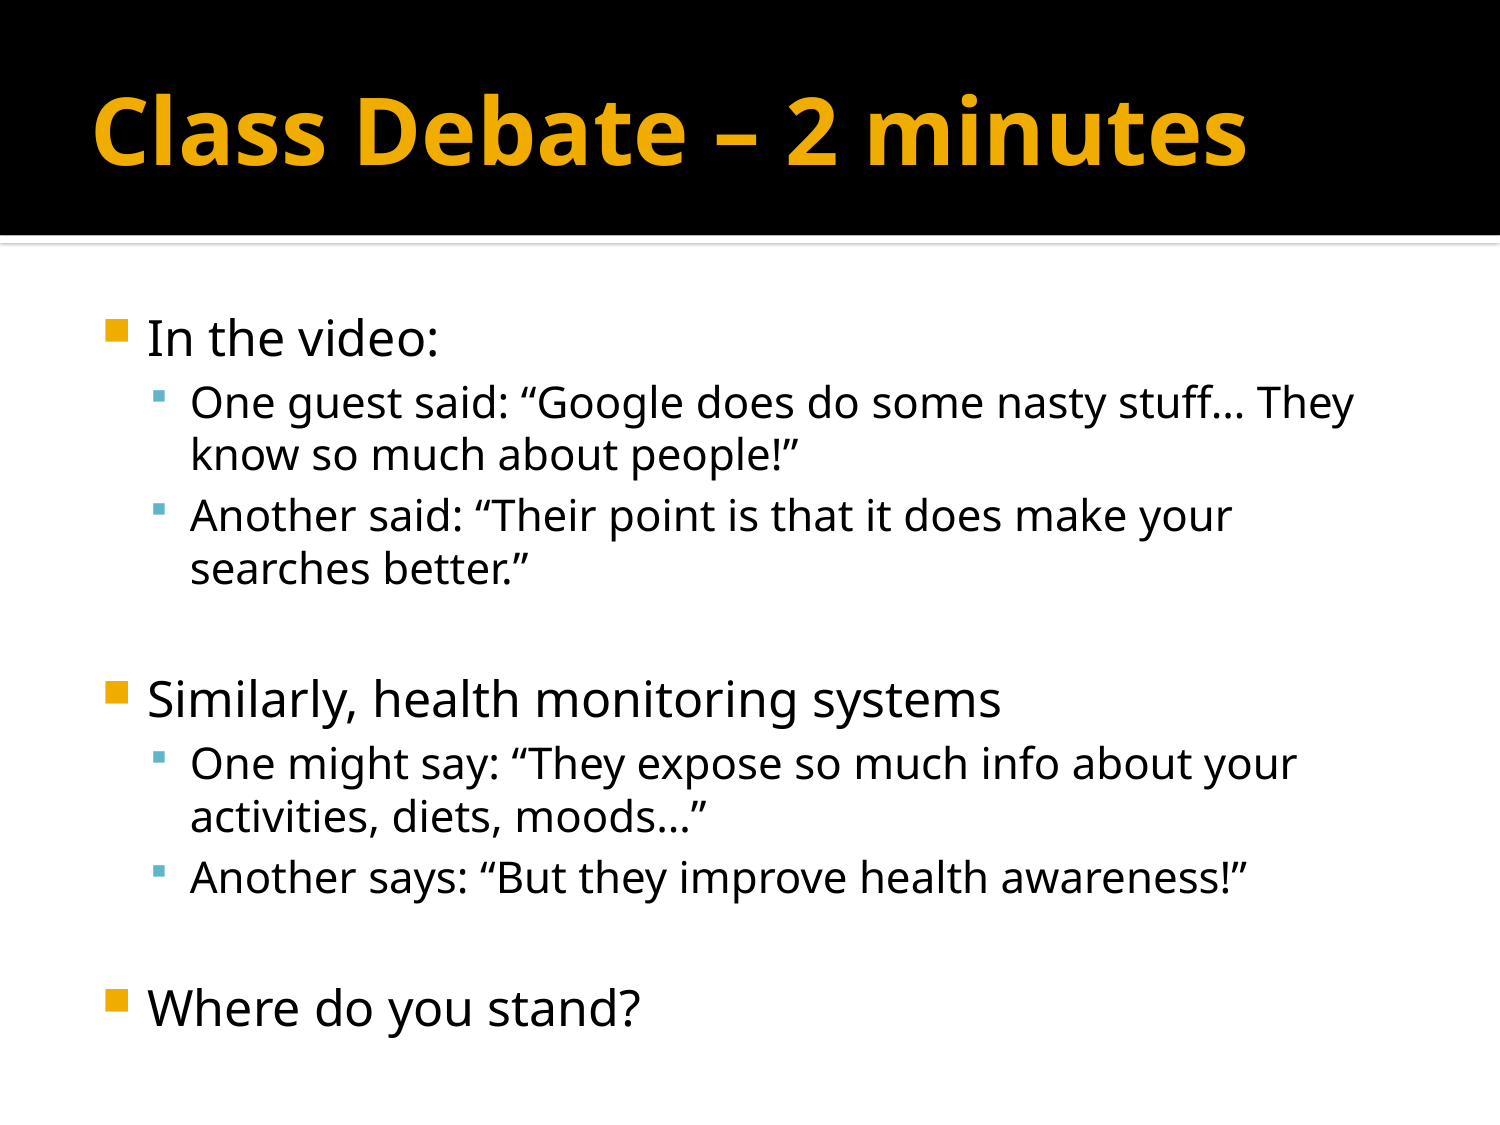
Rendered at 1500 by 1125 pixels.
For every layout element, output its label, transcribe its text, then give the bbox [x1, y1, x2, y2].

list In the video: One guest said: “Google does do some nasty stuff… They know so much about people!” Another said: “Their point is that it does make your searches better.” Similarly, health monitoring systems One might say: “They expose so much info about your activities, diets, moods…” Another says: “But they improve health awareness!” Where do you stand? [75, 291, 1425, 1050]
title Class Debate – 2 minutes [75, 25, 1425, 231]
